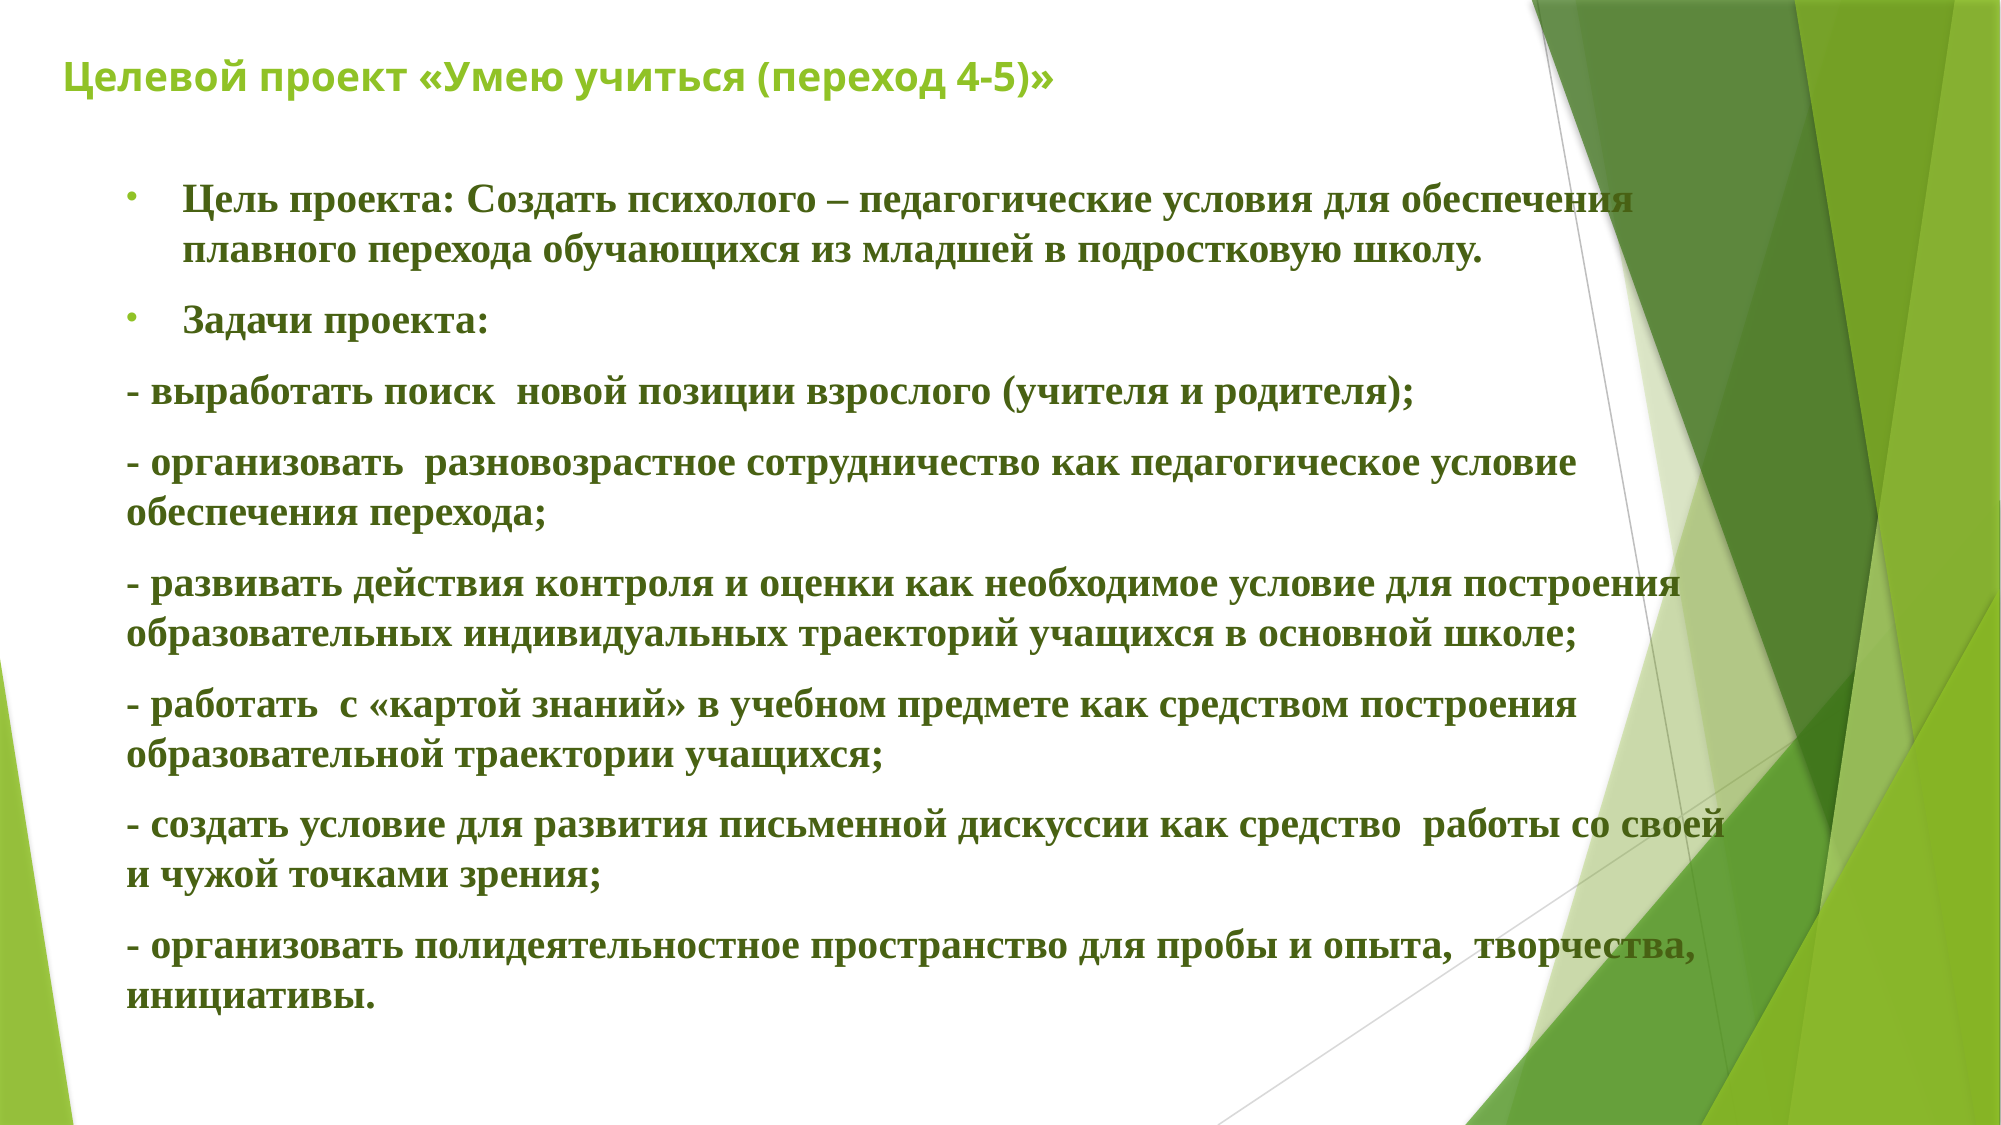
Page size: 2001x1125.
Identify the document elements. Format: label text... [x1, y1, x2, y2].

list Цель проекта: Создать психолого – педагогические условия для обеспечения плавного перехода обучающихся из младшей в подростковую школу. Задачи проекта: - выработать поиск новой позиции взрослого (учителя и родителя); - организовать разновозрастное сотрудничество как педагогическое условие обеспечения перехода; - развивать действия контроля и оценки как необходимое условие для построения образовательных индивидуальных траекторий учащихся в основной школе; - работать с «картой знаний» в учебном предмете как средством построения образовательной траектории учащихся; - создать условие для развития письменной дискуссии как средство работы со своей и чужой точками зрения; - организовать полидеятельностное пространство для пробы и опыта, творчества, инициативы. [111, 279, 1767, 1050]
title Целевой проект «Умею учиться (переход 4-5)» [47, 42, 1673, 157]
